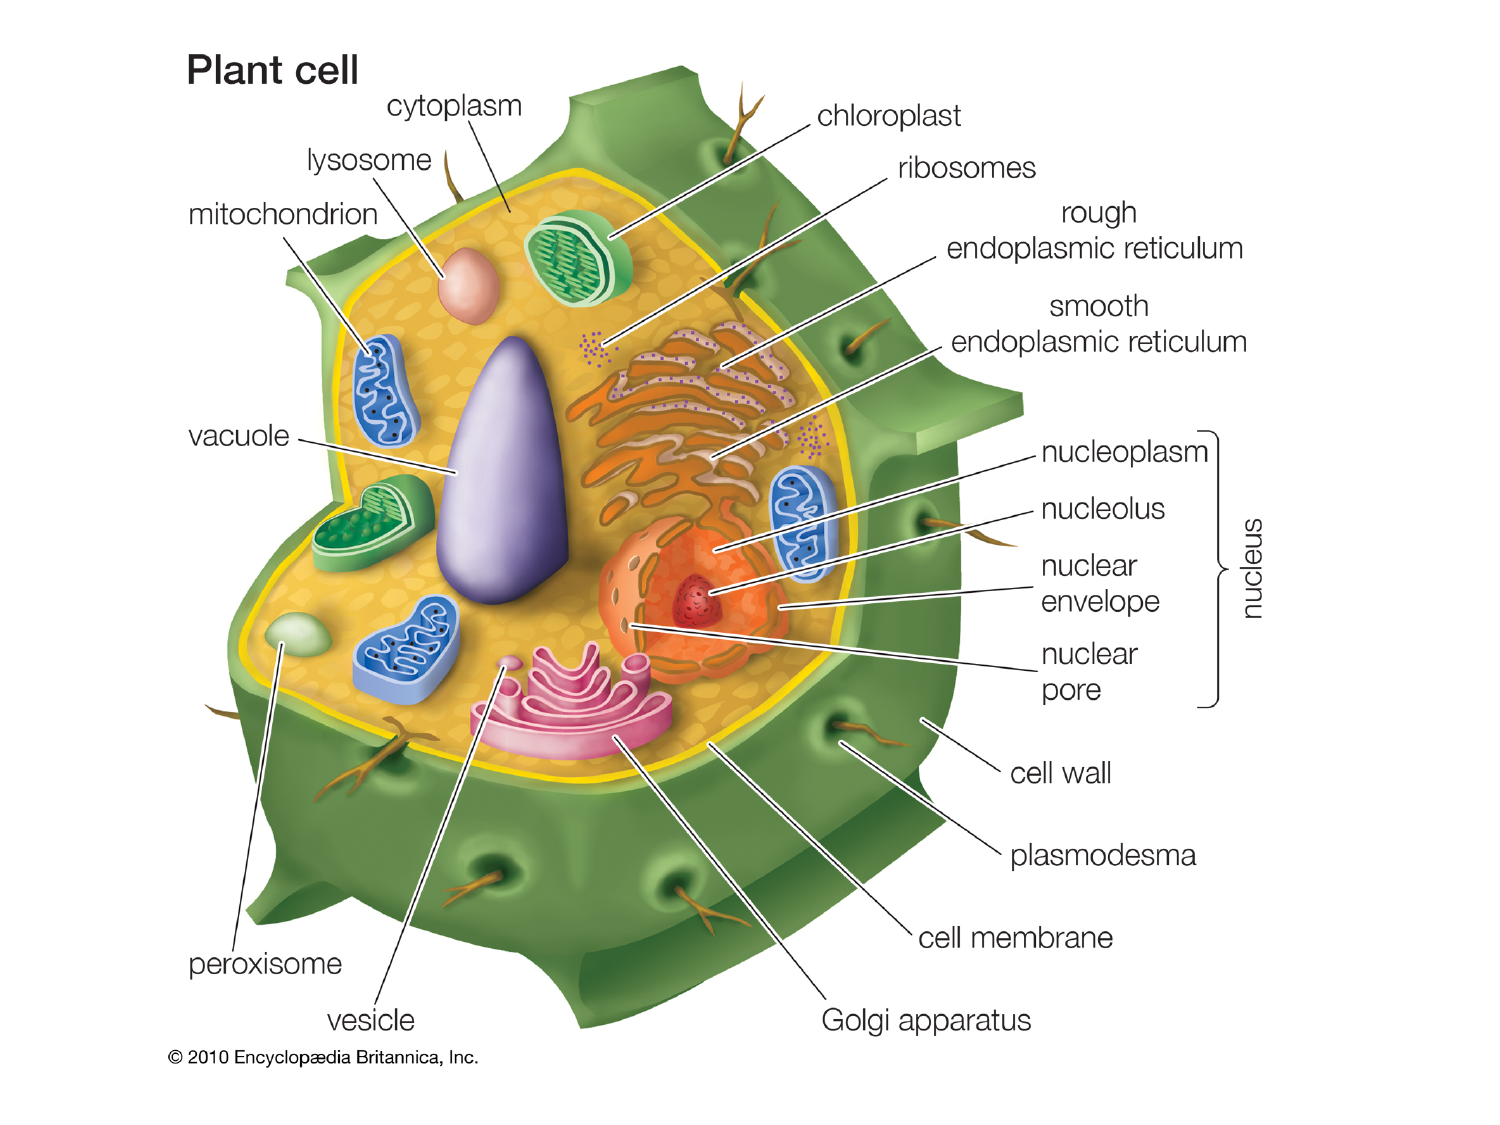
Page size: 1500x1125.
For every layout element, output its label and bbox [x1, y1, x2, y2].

picture [162, 37, 1288, 1071]
